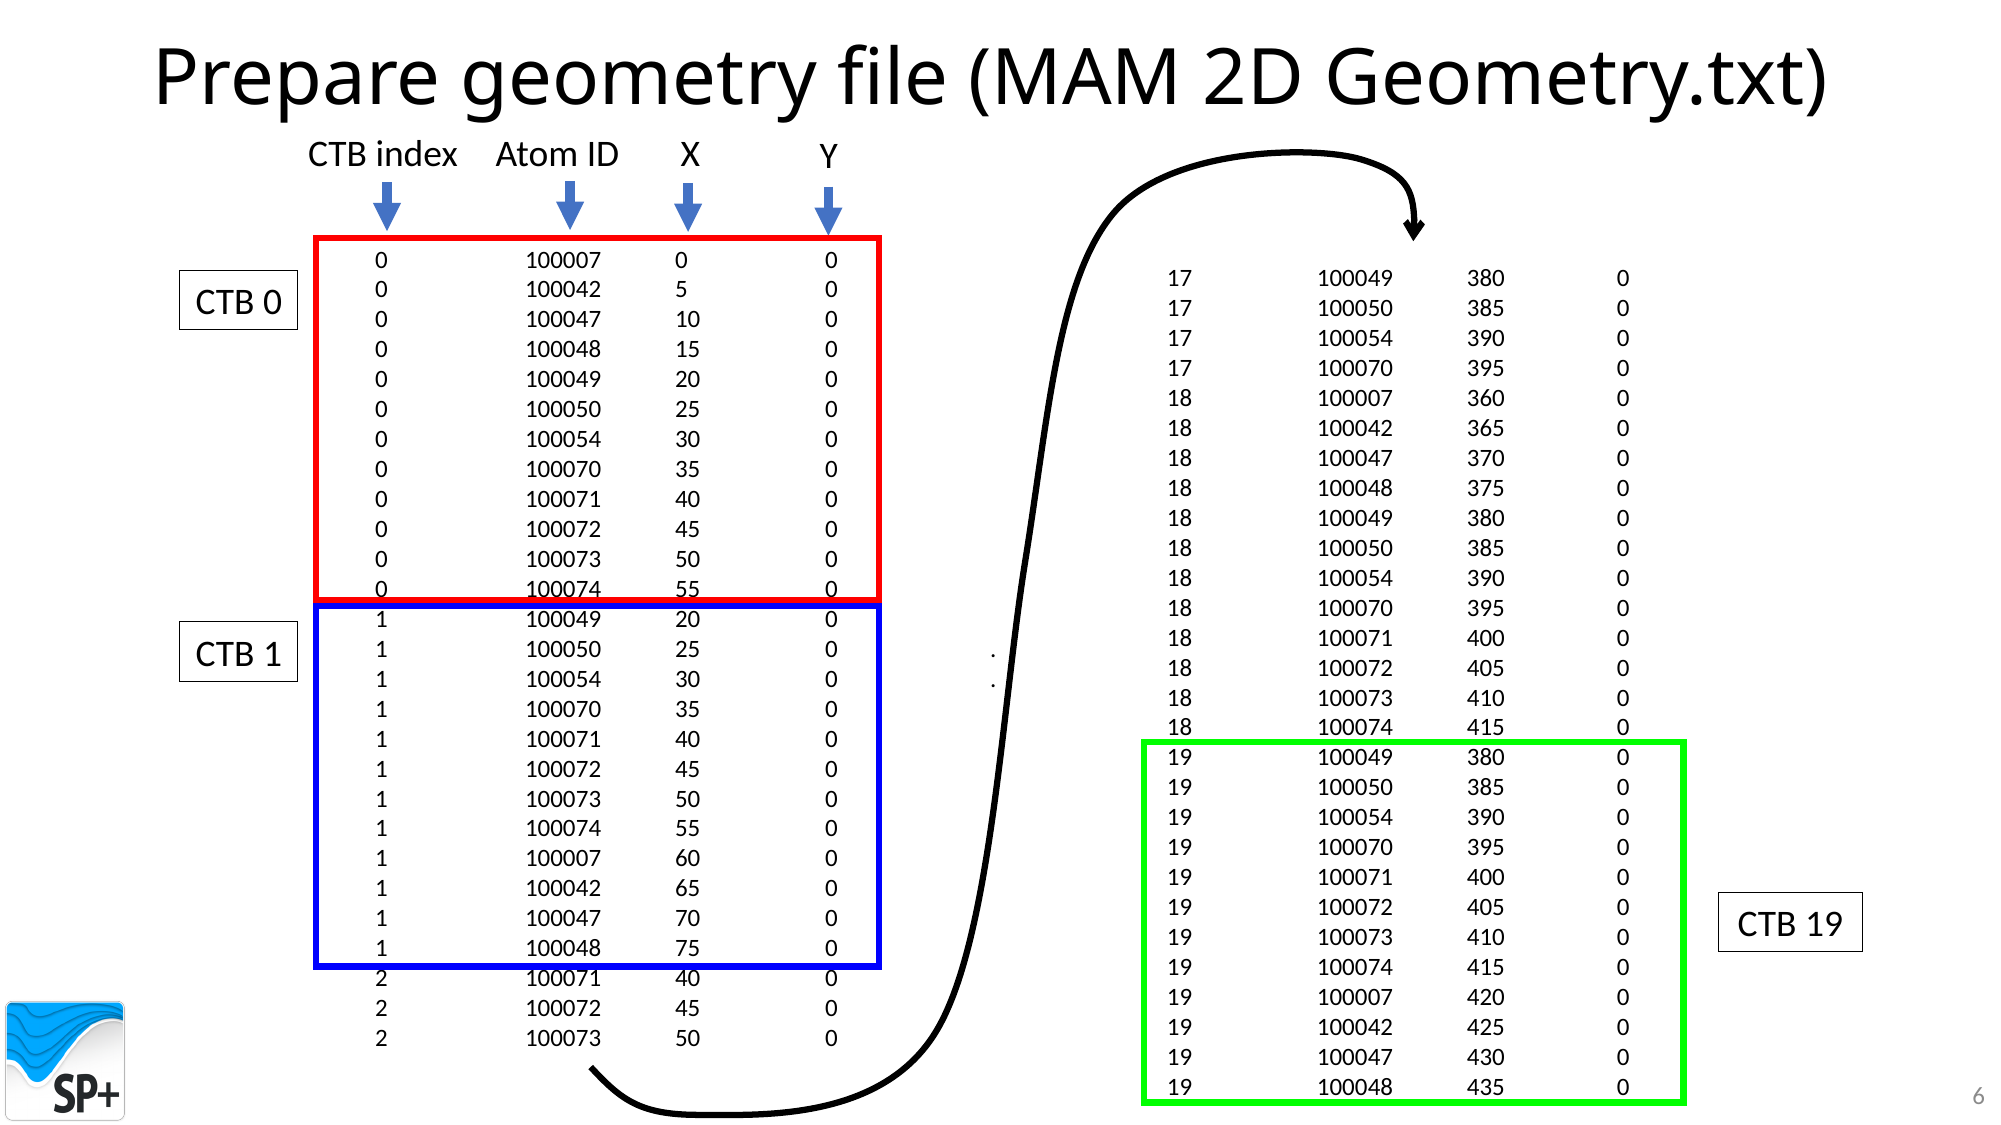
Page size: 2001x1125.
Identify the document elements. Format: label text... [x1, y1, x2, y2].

text_box CTB 1 [179, 621, 298, 682]
text_box [315, 237, 880, 601]
text_box 0 100007 0 0 0 100042 5 0 0 100047 10 0 0 100048 15 0 0 100049 20 0 0 100050 25 0 0 100054 30 0 0 100070 35 0 0 100071 40 0 0 100072 45 0 0 100073 50 0 0 100074 55 0 1 100049 20 0 1 100050 25 0 1 100054 30 0 1 100070 35 0 1 100071 40 0 1 100072 45 0 1 100073 50 0 1 100074 55 0 1 100007 60 0 1 100042 65 0 1 100047 70 0 1 100048 75 0 2 100071 40 0 2 100072 45 0 2 100073 50 0 [360, 967, 689, 1059]
text_box X [660, 121, 721, 182]
text_box Y [799, 123, 859, 184]
text_box [315, 605, 880, 967]
text_box CTB 0 [179, 270, 298, 330]
text_box CTB index [282, 121, 456, 182]
picture [3, 999, 126, 1122]
title Prepare geometry file (MAM 2D Geometry.txt) [137, 0, 1863, 160]
text_box CTB 19 [1858, 892, 1863, 952]
text_box [589, 151, 1422, 1117]
text_box 0 100007 0 0 0 100042 5 0 0 100047 10 0 0 100048 15 0 0 100049 20 0 0 100050 25 0 0 100054 30 0 0 100070 35 0 0 100071 40 0 0 100072 45 0 0 100073 50 0 0 100074 55 0 1 100049 20 0 1 100050 25 0 1 100054 30 0 1 100070 35 0 1 100071 40 0 1 100072 45 0 1 100073 50 0 1 100074 55 0 1 100007 60 0 1 100042 65 0 1 100047 70 0 1 100048 75 0 2 100071 40 0 2 100072 45 0 2 100073 50 0 [360, 235, 1096, 775]
text_box [1143, 741, 1685, 1104]
text_box 17 100049 380 0 17 100050 385 0 17 100054 390 0 17 100070 395 0 18 100007 360 0 18 100042 365 0 18 100047 370 0 18 100048 375 0 18 100049 380 0 18 100050 385 0 18 100054 390 0 18 100070 395 0 18 100071 400 0 18 100072 405 0 18 100073 410 0 18 100074 415 0 19 100049 380 0 19 100050 385 0 19 100054 390 0 19 100070 395 0 19 100071 400 0 19 100072 405 0 19 100073 410 0 19 100074 415 0 19 100007 420 0 19 100042 425 0 19 100047 430 0 19 100048 435 0 [1152, 254, 1858, 1108]
text_box Atom ID [456, 121, 659, 182]
slide_number 6 [1550, 1065, 2000, 1125]
text_box 0 100007 0 0 0 100042 5 0 0 100047 10 0 0 100048 15 0 0 100049 20 0 0 100050 25 0 0 100054 30 0 0 100070 35 0 0 100071 40 0 0 100072 45 0 0 100073 50 0 0 100074 55 0 1 100049 20 0 1 100050 25 0 1 100054 30 0 1 100070 35 0 1 100071 40 0 1 100072 45 0 1 100073 50 0 1 100074 55 0 1 100007 60 0 1 100042 65 0 1 100047 70 0 1 100048 75 0 2 100071 40 0 2 100072 45 0 2 100073 50 0 [918, 505, 1152, 1059]
